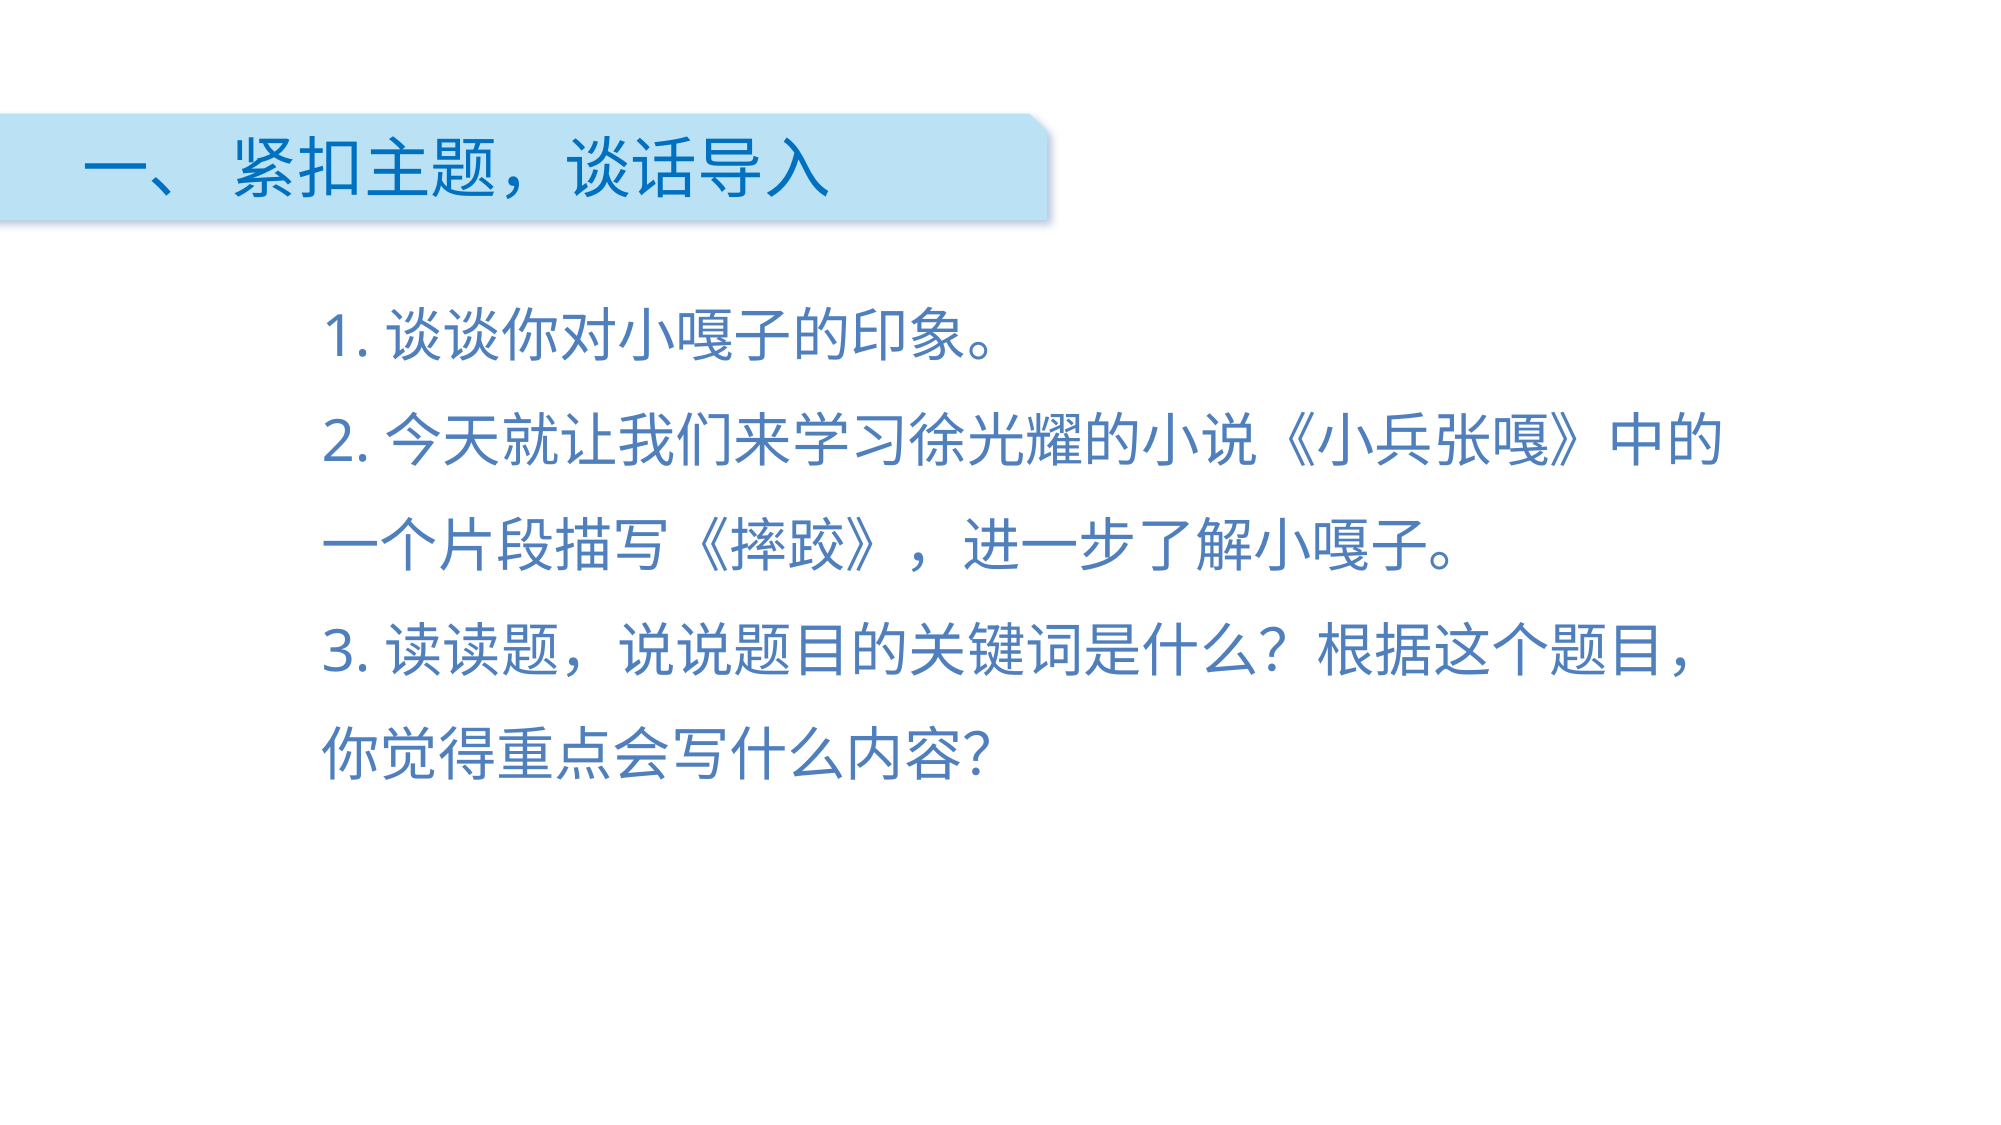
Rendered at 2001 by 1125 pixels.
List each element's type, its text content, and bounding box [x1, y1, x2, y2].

text_box 1.谈谈你对小嘎子的印象。 2.今天就让我们来学习徐光耀的小说《小兵张嘎》中的一个片段描写《摔跤》，进一步了解小嘎子。 3.读读题，说说题目的关键词是什么？根据这个题目，你觉得重点会写什么内容？ [306, 255, 1772, 795]
text_box 一、 紧扣主题，谈话导入 [67, 118, 847, 214]
text_box [0, 112, 1049, 222]
